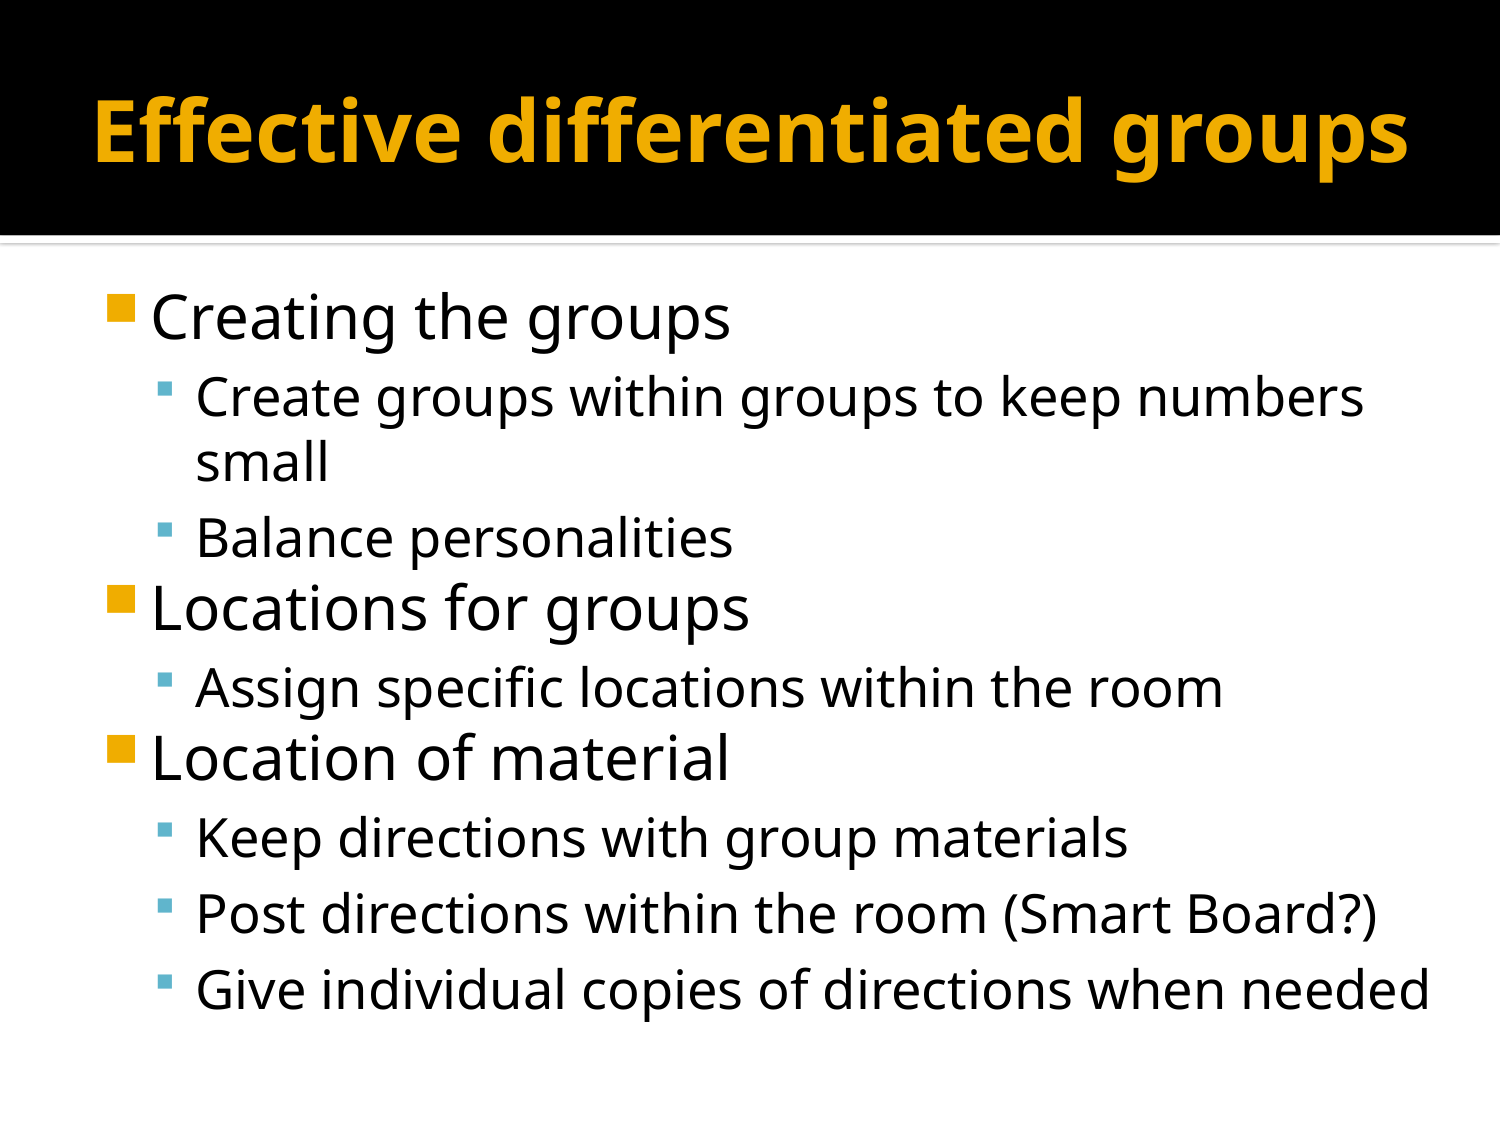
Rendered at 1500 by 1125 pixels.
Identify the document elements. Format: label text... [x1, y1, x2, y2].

title Effective differentiated groups [75, 25, 1425, 231]
list Creating the groups Create groups within groups to keep numbers small Balance personalities Locations for groups Assign specific locations within the room Location of material Keep directions with group materials Post directions within the room (Smart Board?) Give individual copies of directions when needed [75, 262, 1463, 1050]
